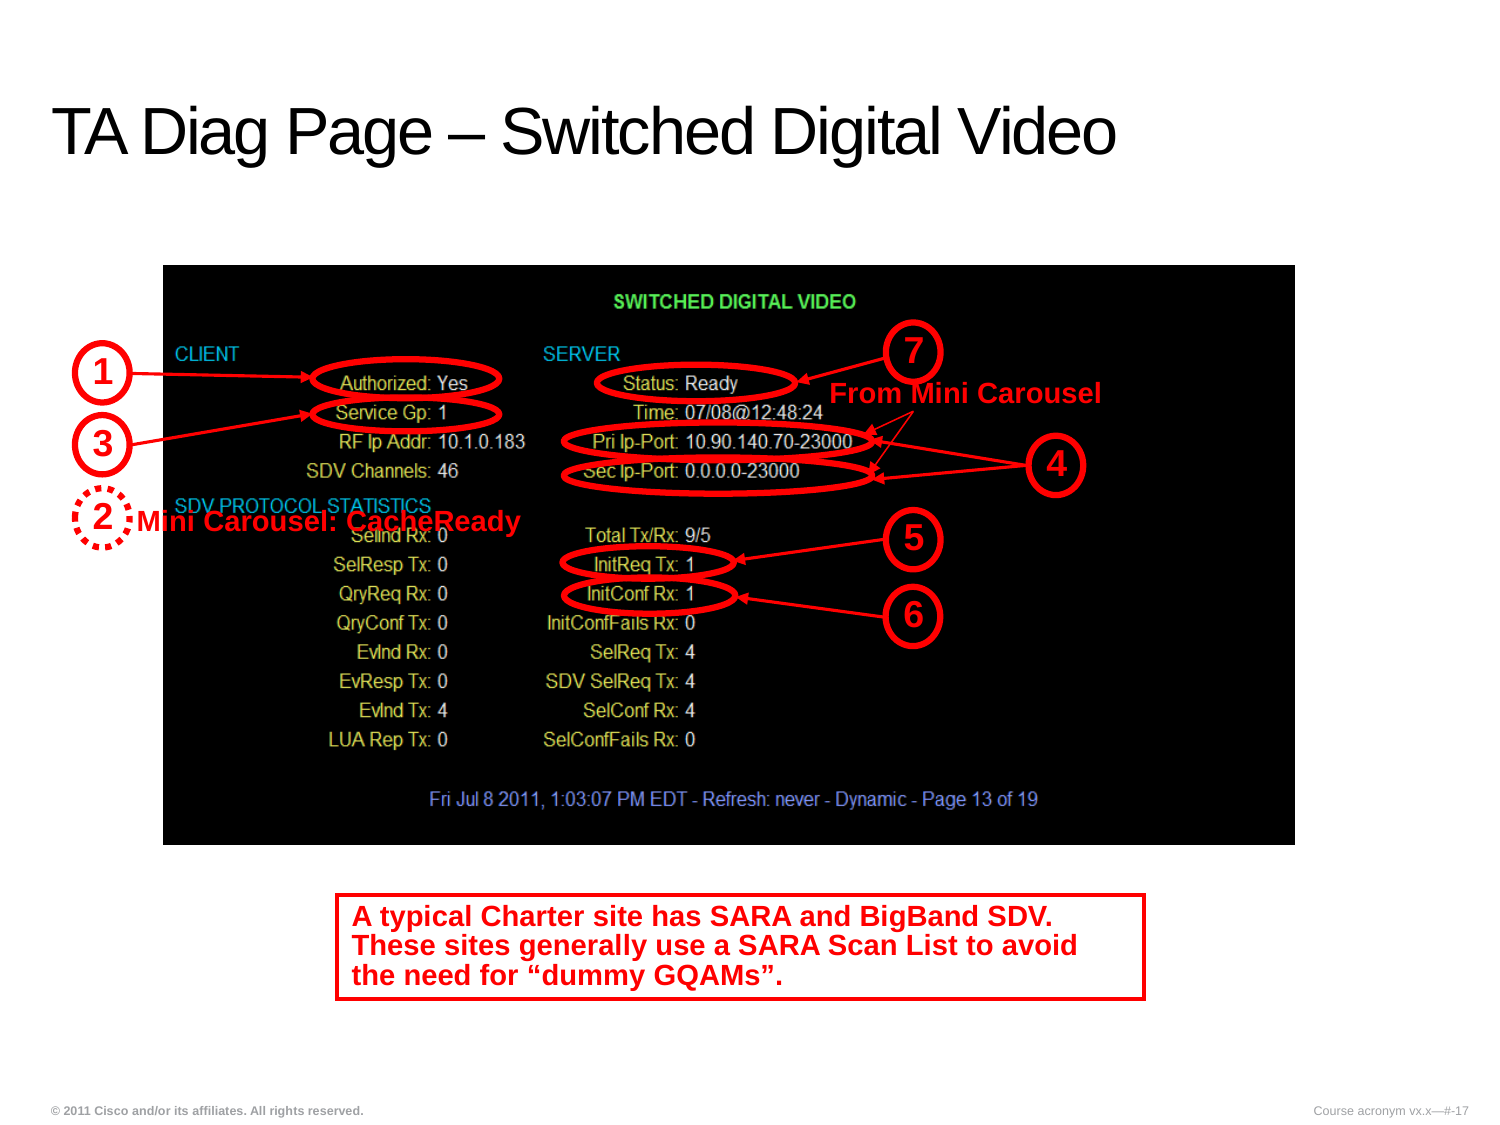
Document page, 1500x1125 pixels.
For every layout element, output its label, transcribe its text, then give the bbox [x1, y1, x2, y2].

text_box Mini Carousel: CacheReady [121, 500, 158, 545]
title TA Diag Page – Switched Digital Video [37, 37, 1463, 175]
text_box [126, 358, 130, 388]
text_box A typical Charter site has SARA and BigBand SDV. These sites generally use a SARA Scan List to avoid the need for “dummy GQAMs”. [336, 895, 1145, 999]
text_box 2 [77, 491, 126, 545]
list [163, 264, 1295, 846]
text_box 1 [77, 346, 126, 400]
text_box [126, 429, 130, 460]
text_box 3 [77, 418, 126, 472]
